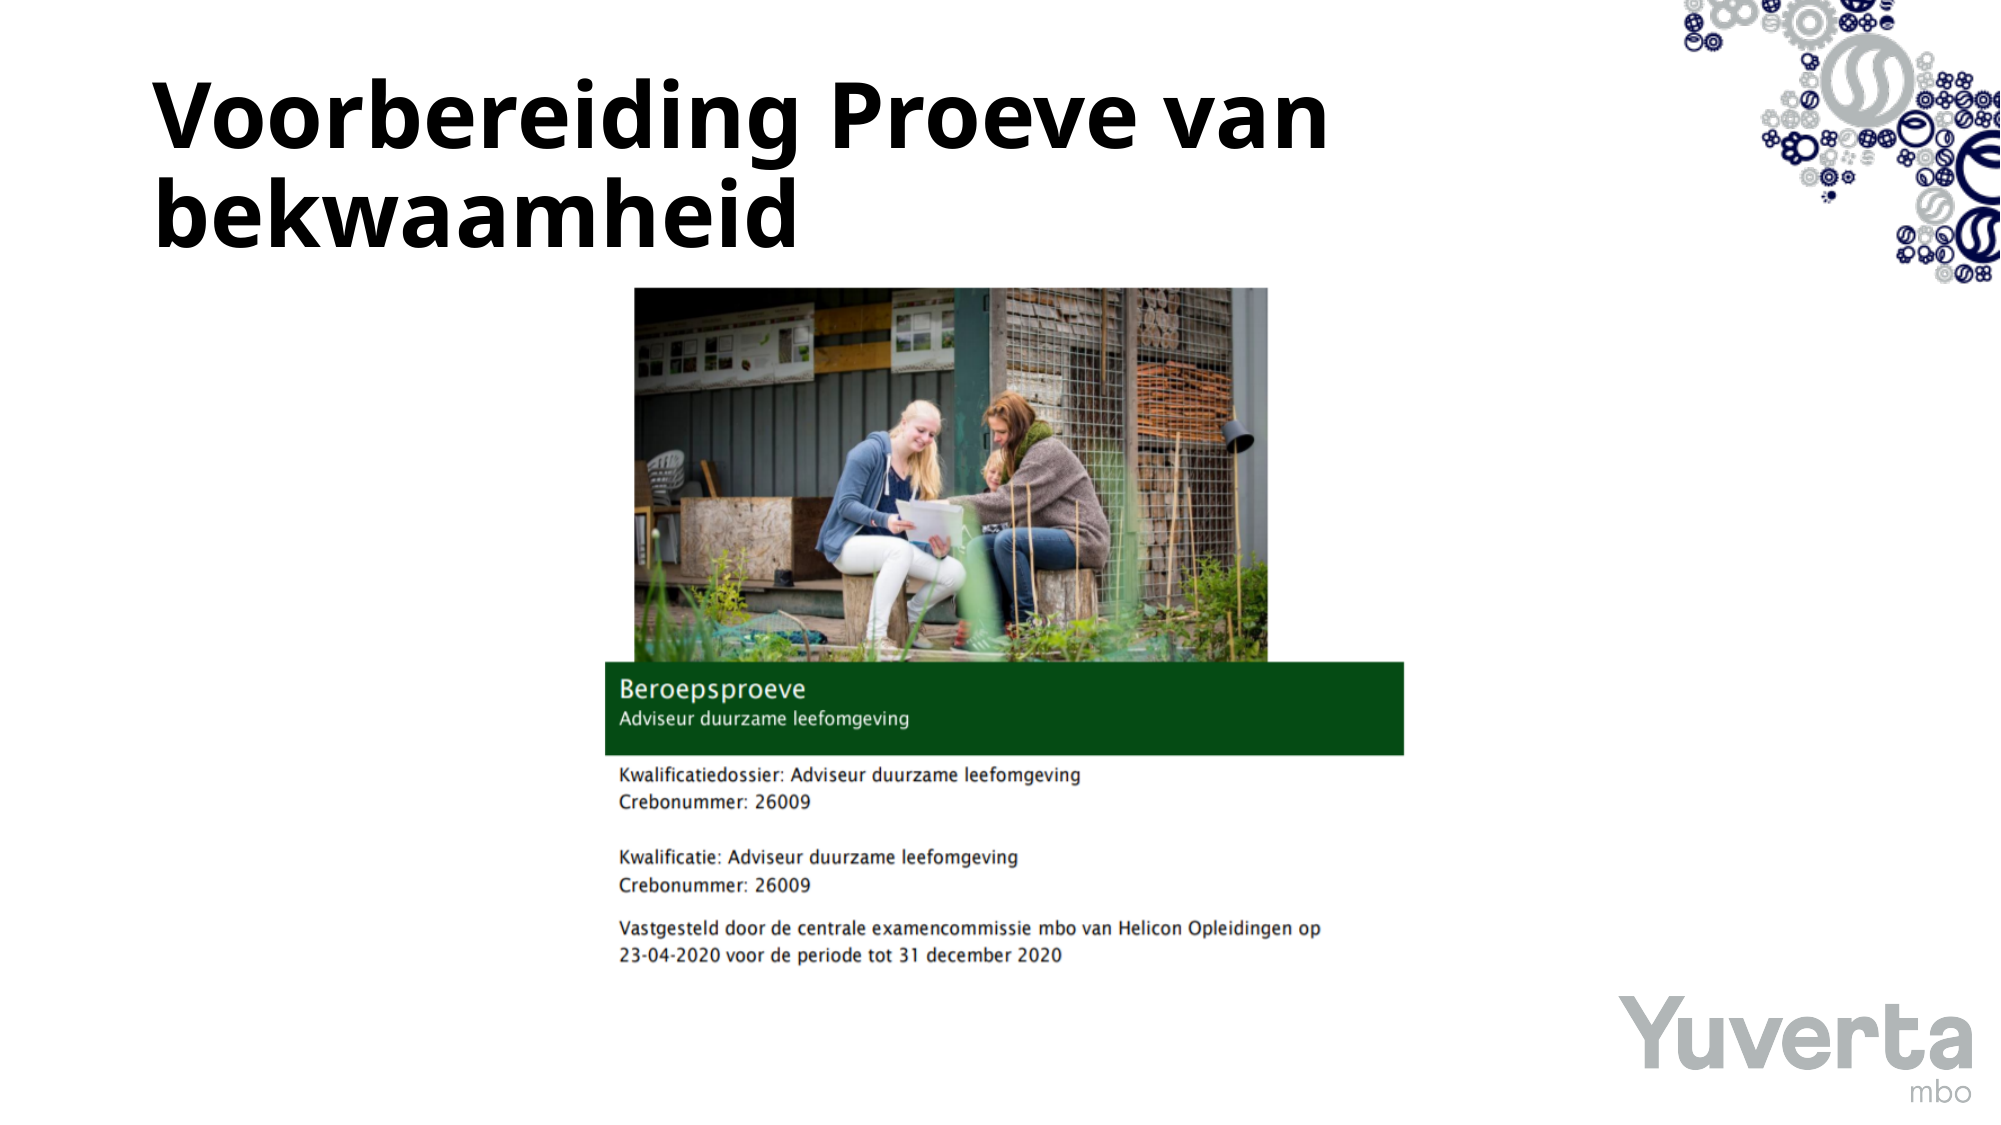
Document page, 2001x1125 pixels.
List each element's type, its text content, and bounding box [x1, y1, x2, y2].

picture [0, 0, 2000, 1125]
title Voorbereiding Proeve van bekwaamheid [137, 59, 1863, 278]
